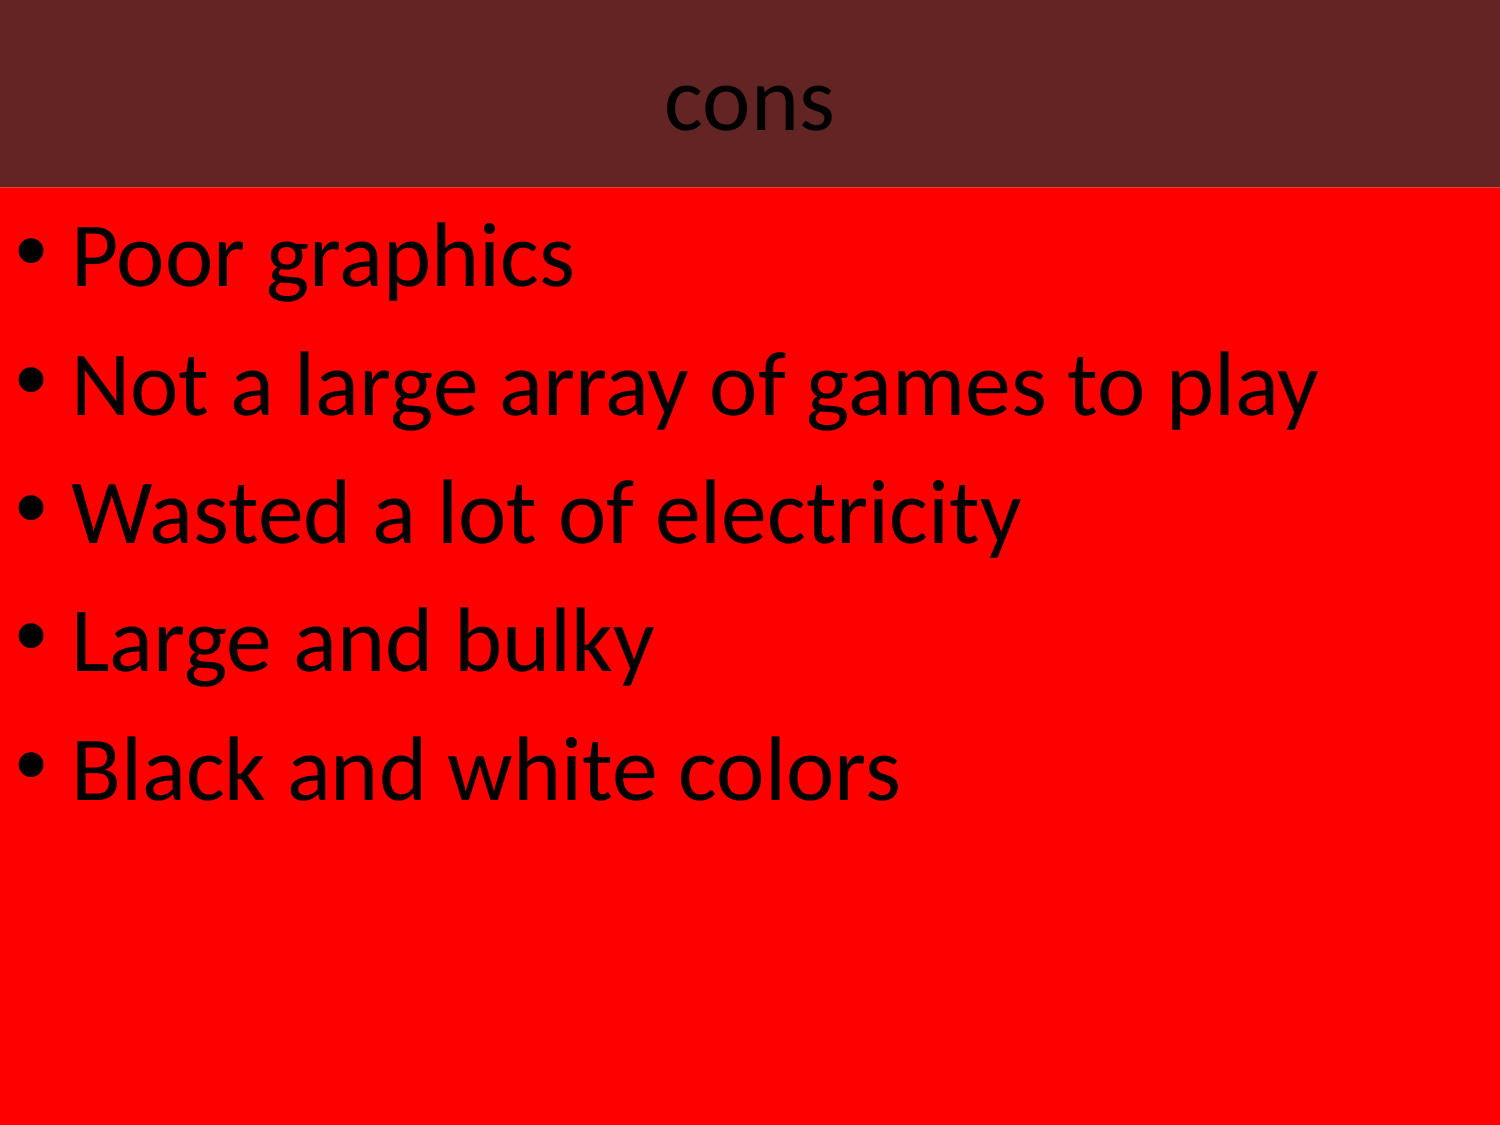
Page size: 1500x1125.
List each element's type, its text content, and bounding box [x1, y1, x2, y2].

list Poor graphics Not a large array of games to play Wasted a lot of electricity Large and bulky Black and white colors [0, 187, 1500, 1125]
title cons [0, 0, 1500, 187]
